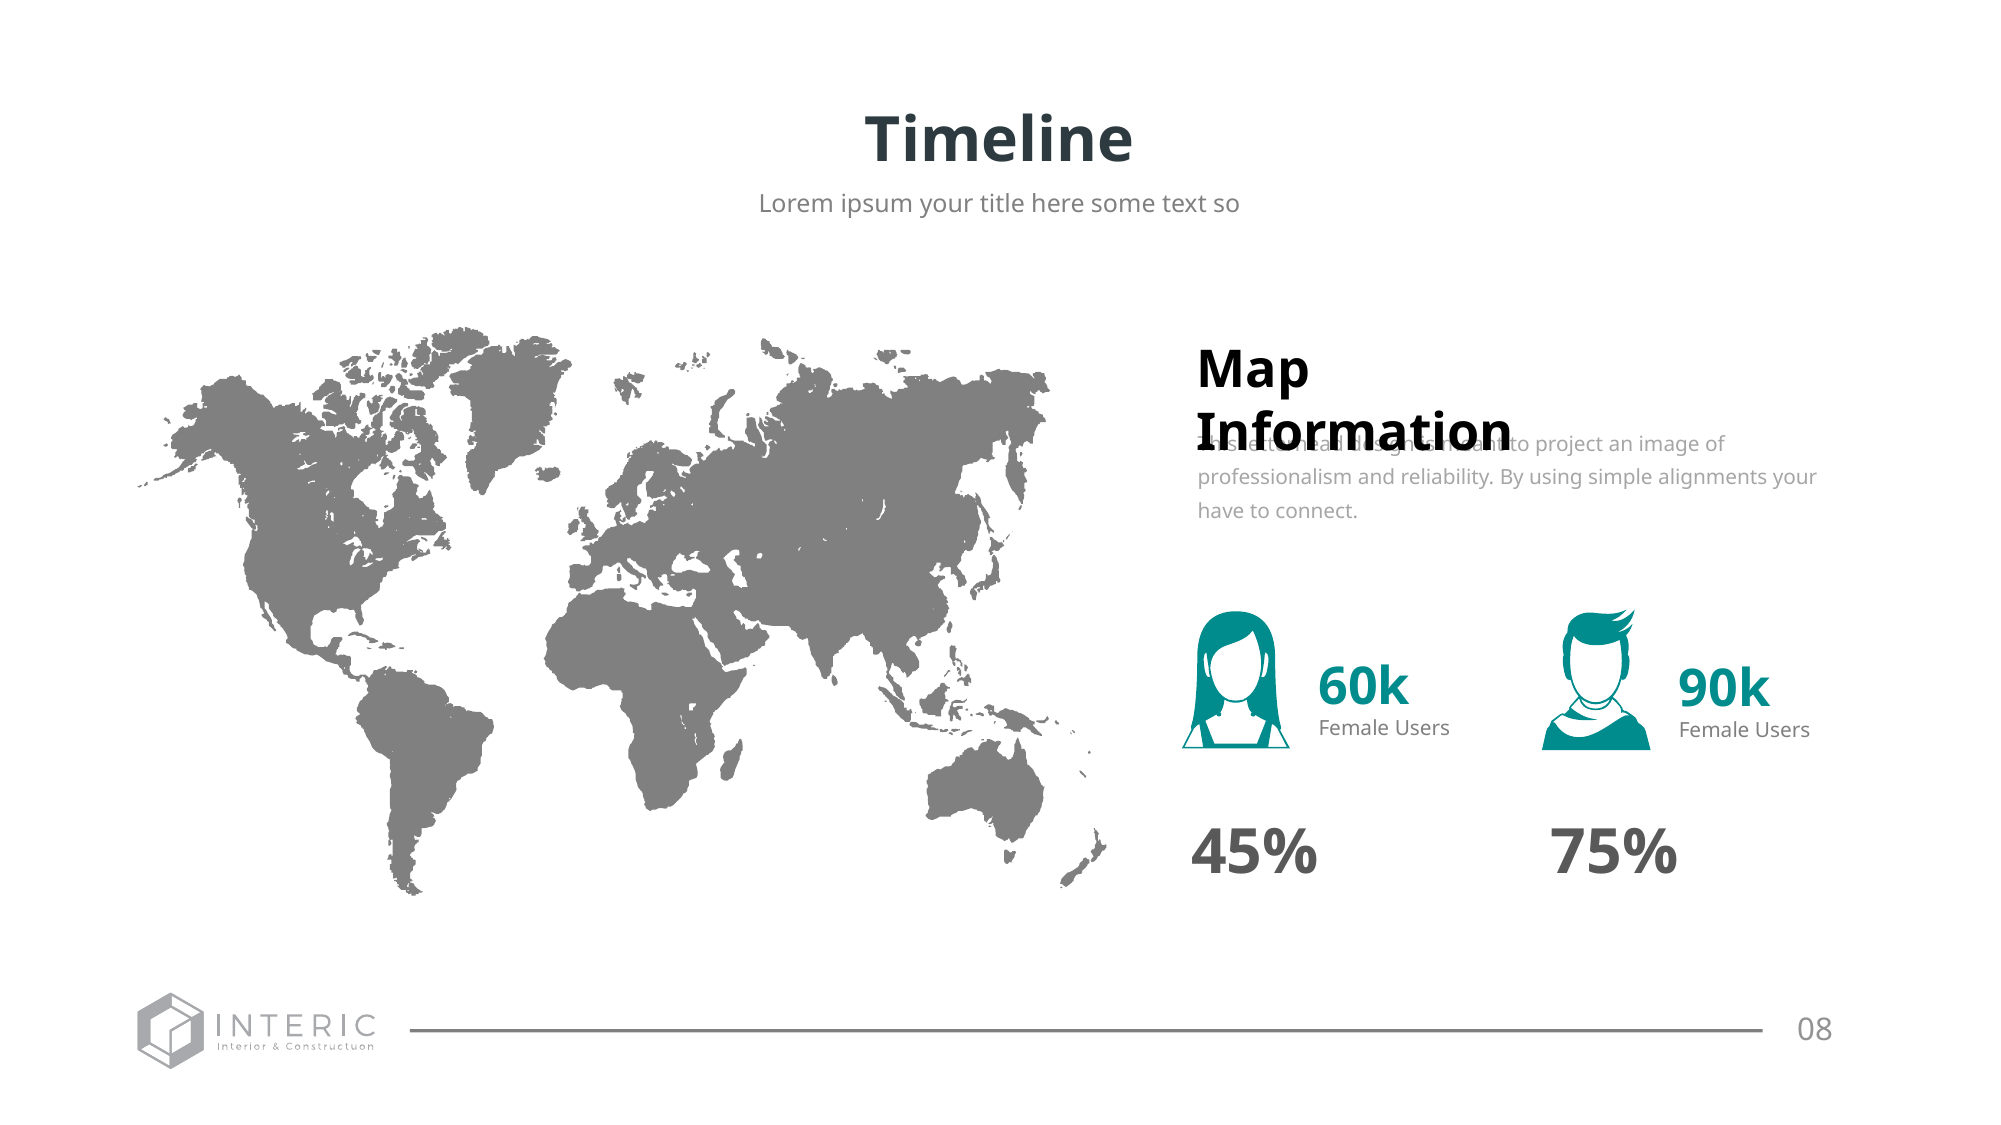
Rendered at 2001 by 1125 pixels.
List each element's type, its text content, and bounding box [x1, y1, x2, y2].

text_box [1152, 609, 1863, 895]
slide_number 08 [1767, 983, 1863, 1079]
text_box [137, 327, 1107, 896]
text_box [1181, 328, 1822, 520]
list Lorem ipsum your title here some text so [137, 184, 1863, 230]
title Timeline [137, 100, 1863, 184]
